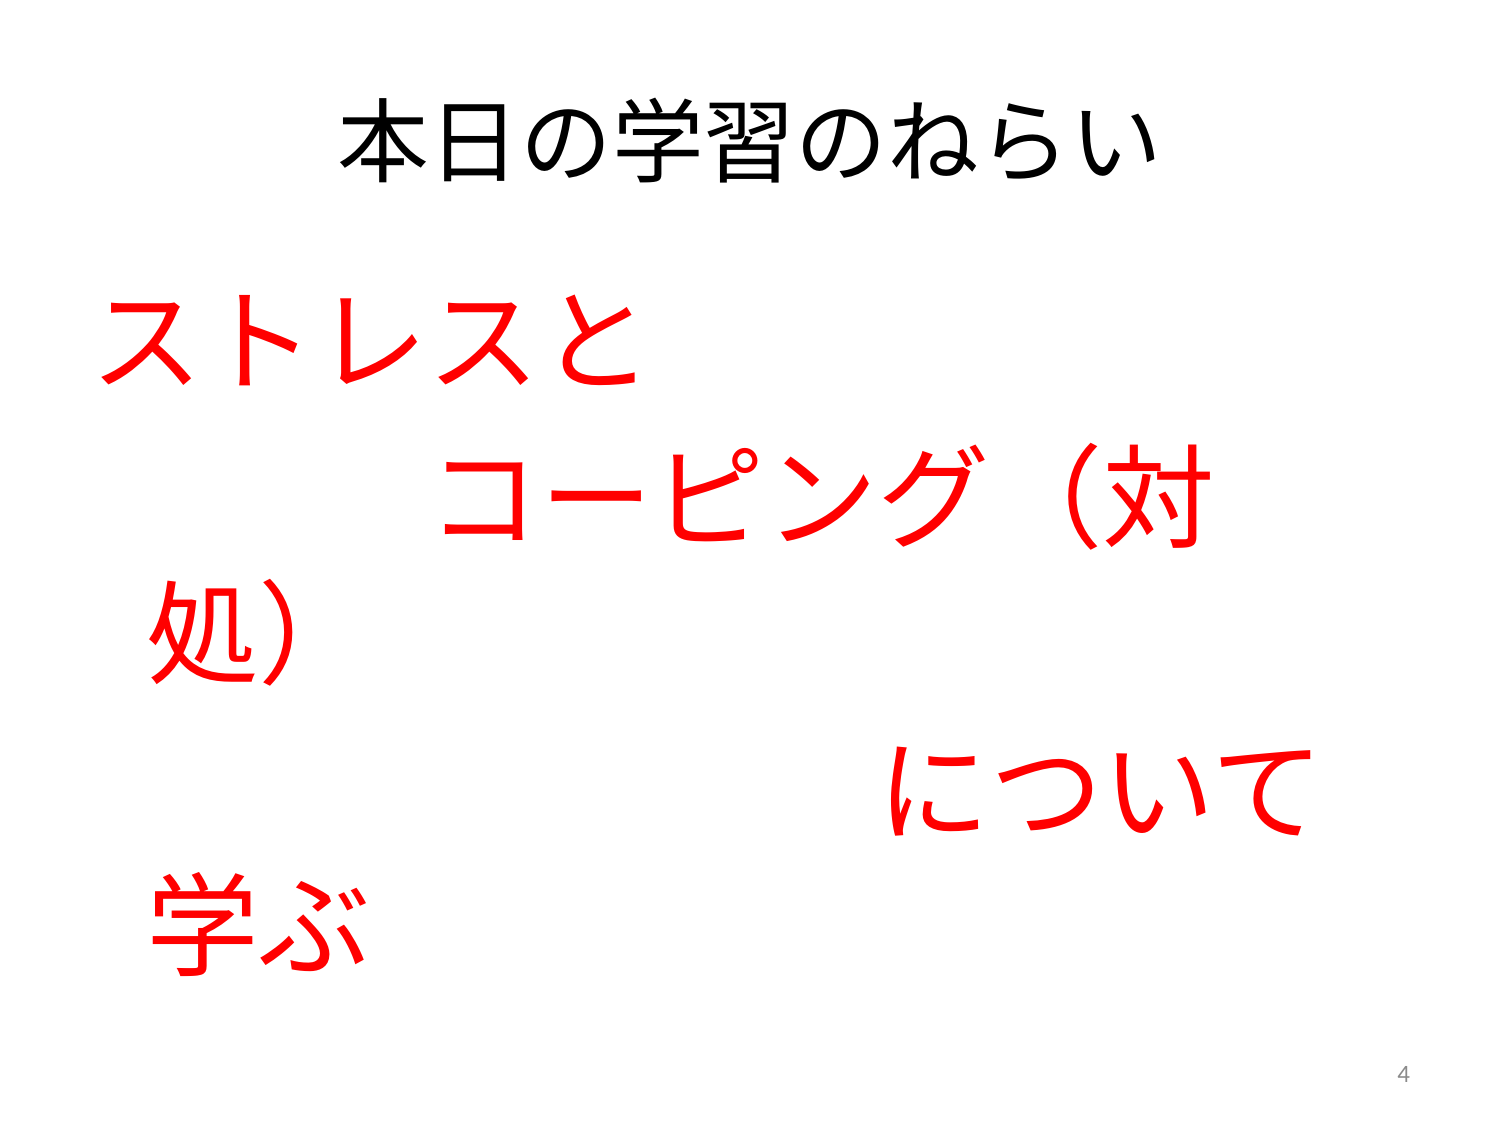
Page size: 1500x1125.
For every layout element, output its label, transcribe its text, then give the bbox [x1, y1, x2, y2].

slide_number 4 [1074, 1042, 1425, 1103]
title 本日の学習のねらい [75, 45, 1425, 233]
list ストレスと コーピング（対処） について学ぶ [75, 262, 1425, 882]
